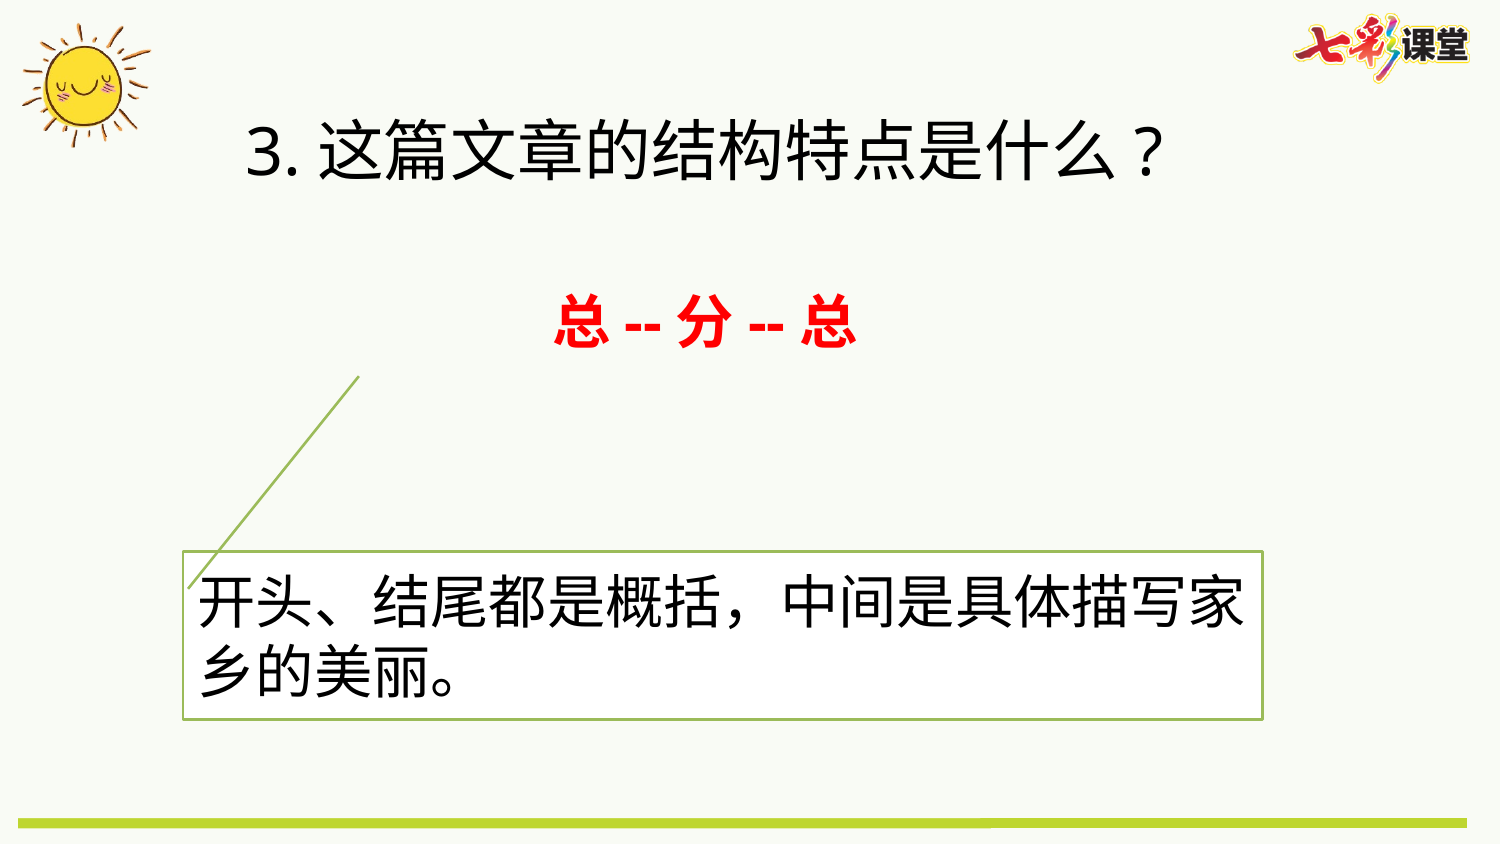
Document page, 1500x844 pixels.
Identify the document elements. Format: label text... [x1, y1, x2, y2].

text_box 3.这篇文章的结构特点是什么? [230, 101, 1500, 197]
picture [0, 0, 173, 172]
picture [1291, 9, 1472, 87]
text_box 总--分--总 [537, 277, 1028, 363]
text_box 开头、结尾都是概括，中间是具体描写家乡的美丽。 [182, 375, 1264, 721]
picture [18, 771, 1467, 844]
